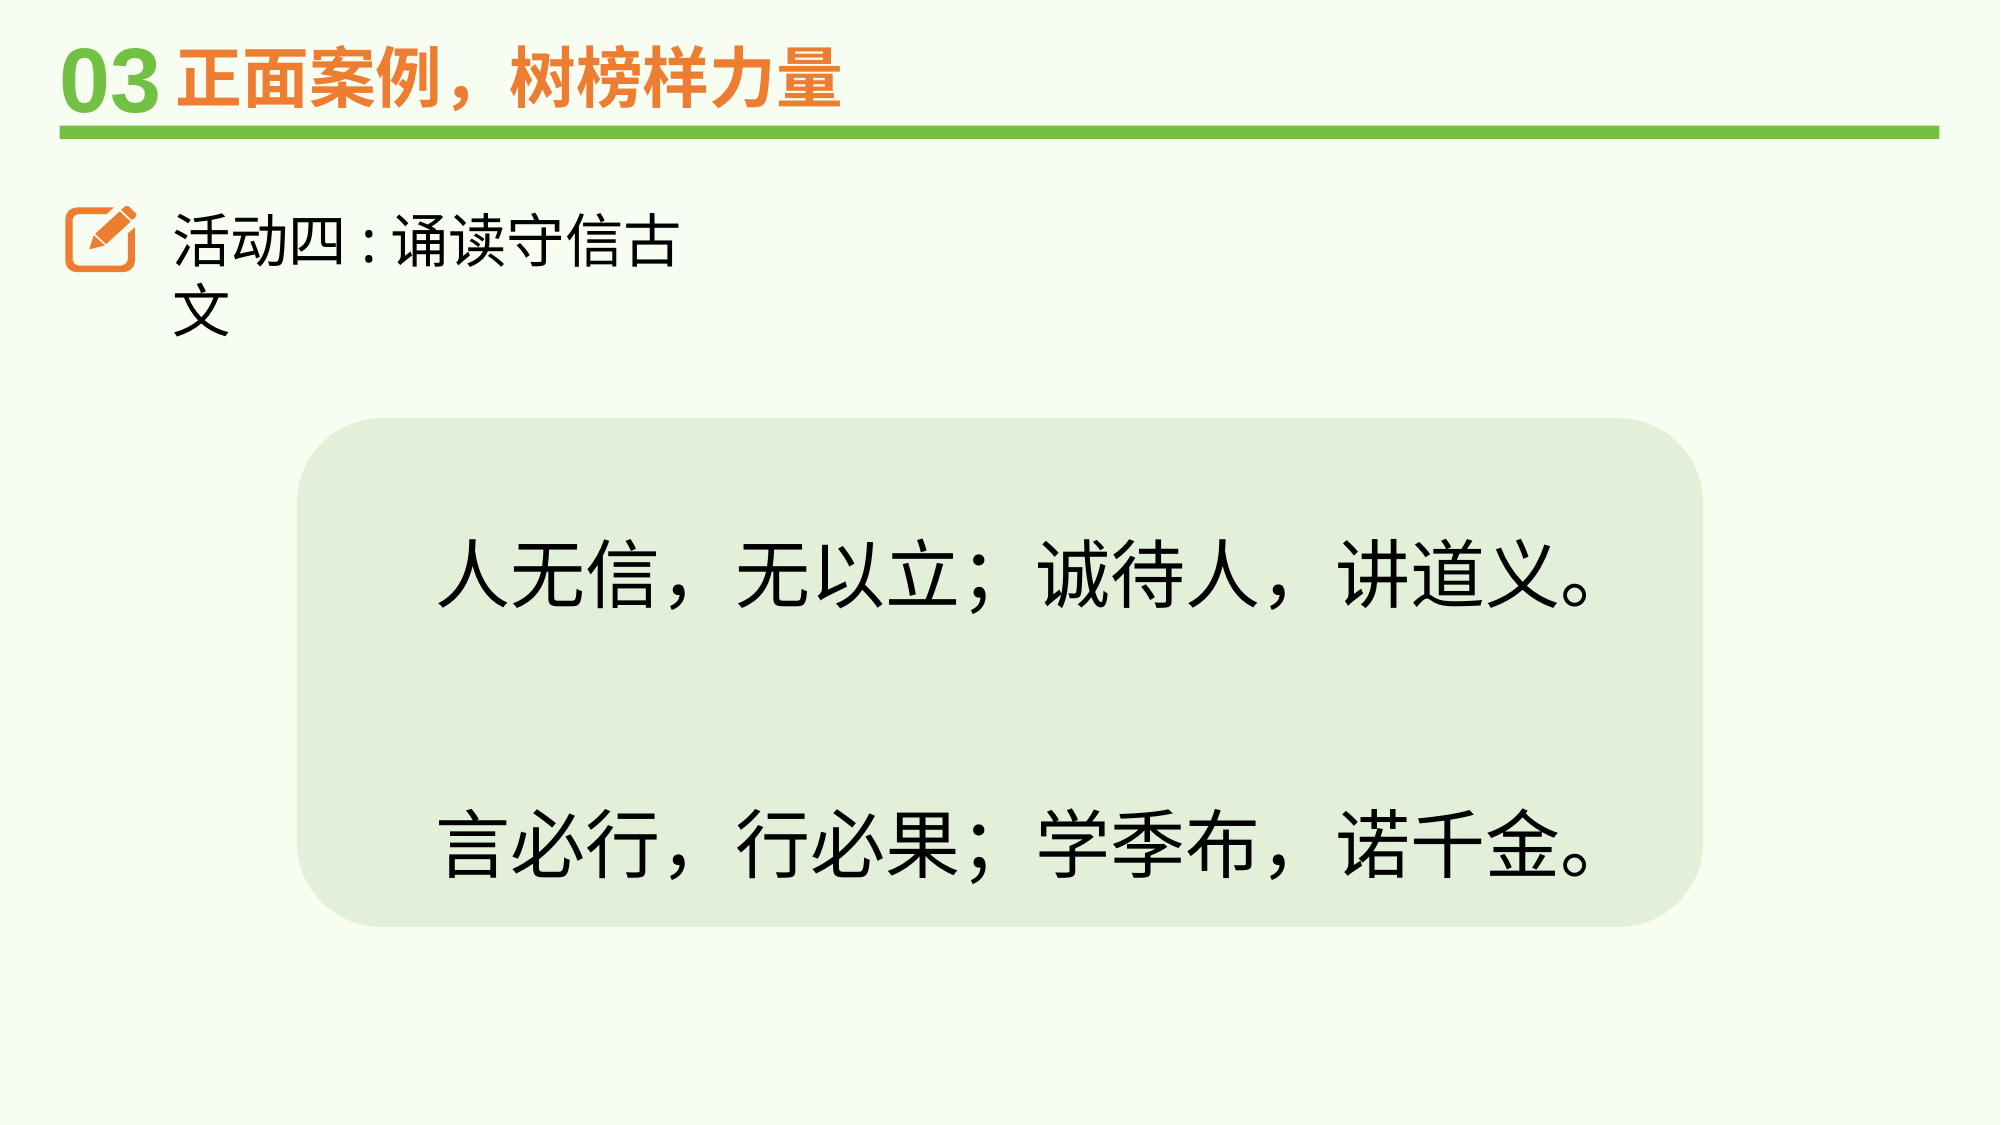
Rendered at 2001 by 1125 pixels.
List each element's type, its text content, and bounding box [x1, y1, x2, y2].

text_box 正面案例，树榜样力量 [161, 28, 878, 123]
text_box 活动四:诵读守信古文 [157, 197, 745, 352]
text_box 03 [59, 24, 161, 128]
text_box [296, 339, 1704, 927]
text_box [65, 207, 135, 273]
text_box [89, 205, 137, 250]
text_box [59, 125, 1940, 140]
